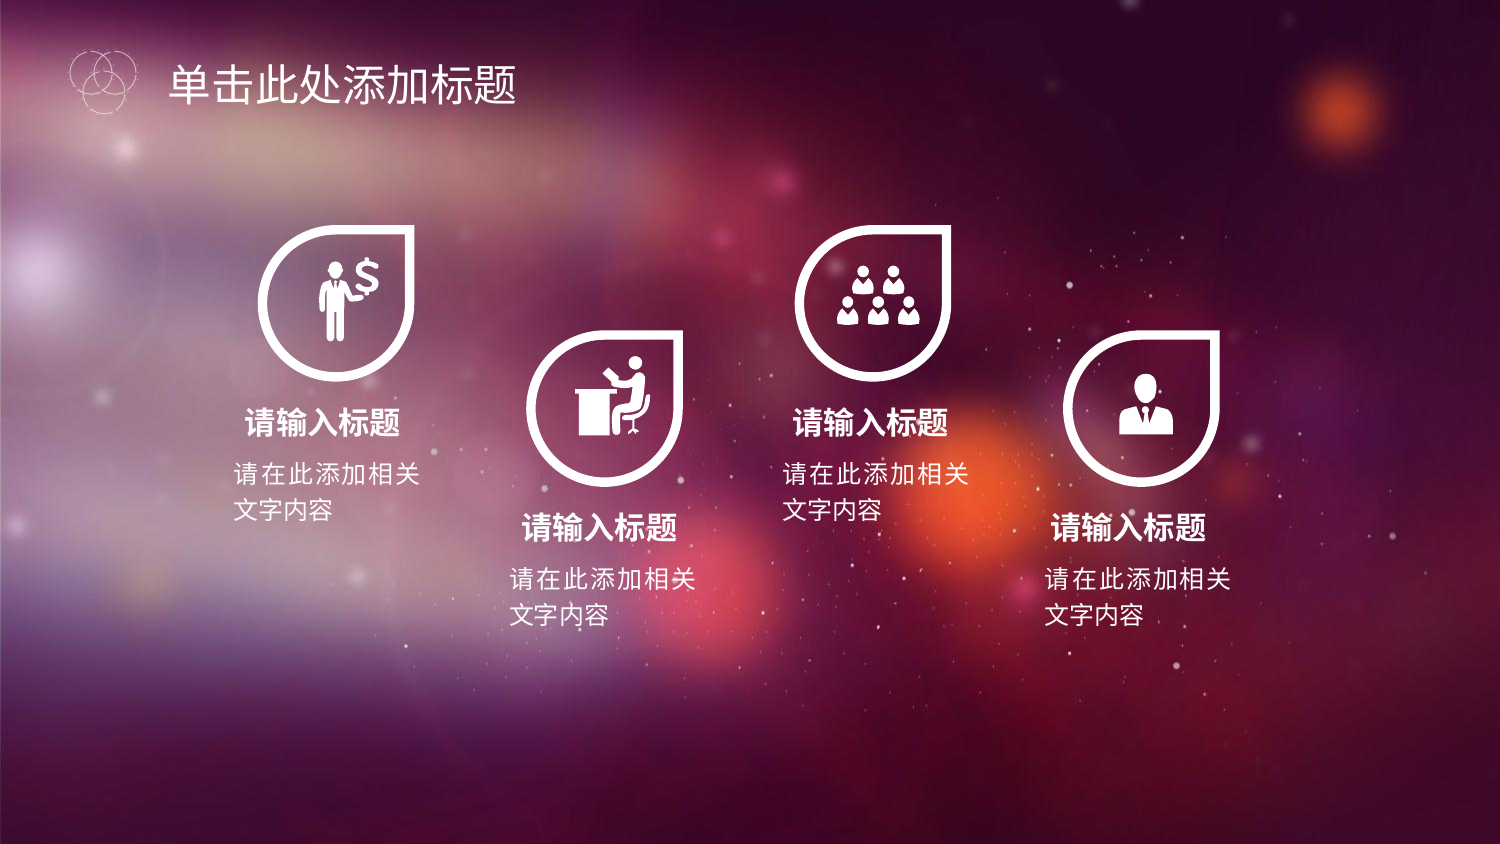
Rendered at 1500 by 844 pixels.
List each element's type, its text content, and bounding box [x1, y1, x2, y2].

text_box 请输入标题 [781, 397, 987, 447]
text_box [262, 229, 410, 377]
text_box 请在此添加相关文字内容 [222, 446, 433, 530]
text_box 请输入标题 [1038, 502, 1244, 552]
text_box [799, 229, 947, 377]
text_box 请在此添加相关文字内容 [1033, 552, 1244, 636]
text_box 单击此处添加标题 [152, 50, 533, 118]
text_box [1067, 334, 1215, 483]
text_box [67, 48, 140, 116]
text_box 请输入标题 [233, 397, 439, 447]
picture [0, 0, 1500, 844]
text_box 请在此添加相关文字内容 [497, 552, 708, 636]
text_box 请输入标题 [510, 502, 715, 552]
text_box 请在此添加相关文字内容 [771, 446, 982, 530]
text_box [530, 334, 679, 483]
